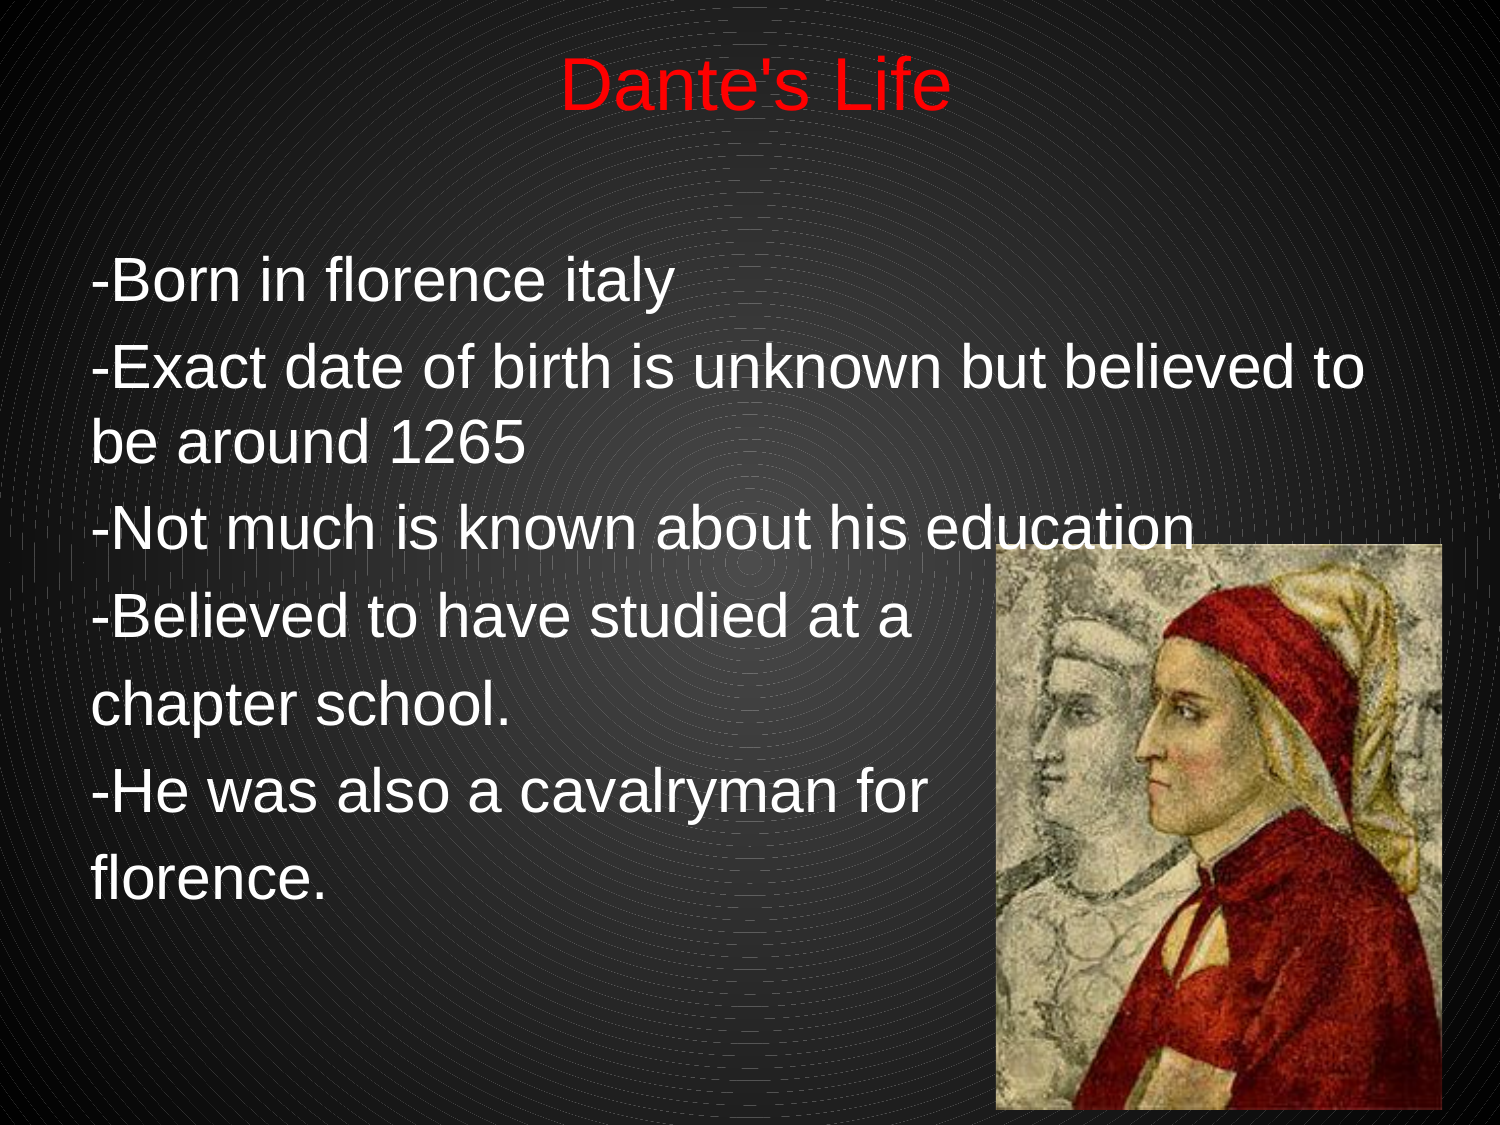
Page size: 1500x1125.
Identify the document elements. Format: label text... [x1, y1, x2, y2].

list -Born in florence italy -Exact date of birth is unknown but believed to be around 1265 -Not much is known about his education -Believed to have studied at a chapter school. -He was also a cavalryman for florence. [75, 223, 1425, 928]
text_box [995, 544, 1443, 1111]
text_box Dante's Life [5, 20, 1495, 141]
